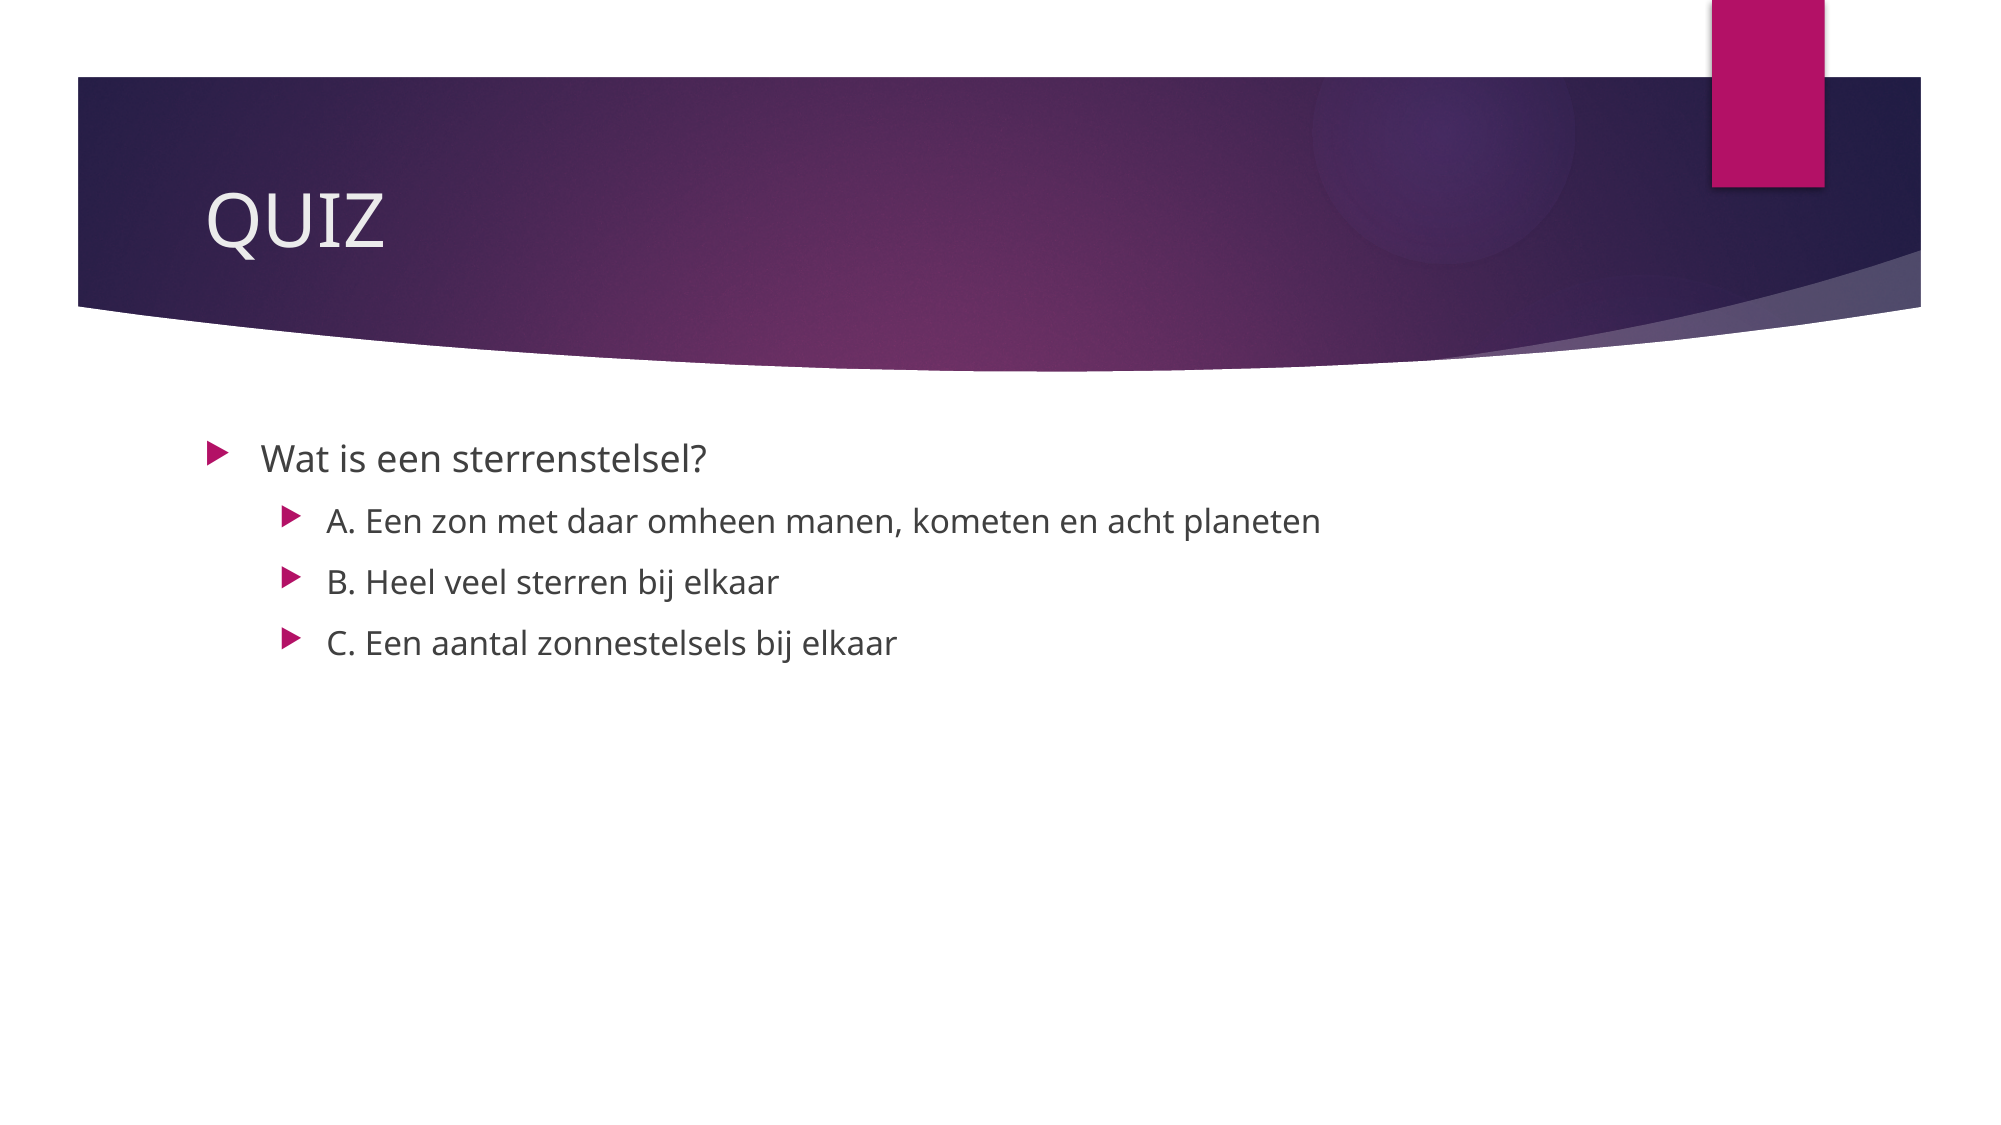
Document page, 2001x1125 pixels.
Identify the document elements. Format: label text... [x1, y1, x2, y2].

title QUIZ [189, 159, 1627, 276]
list Wat is een sterrenstelsel? A. Een zon met daar omheen manen, kometen en acht planeten B. Heel veel sterren bij elkaar C. Een aantal zonnestelsels bij elkaar [189, 427, 1638, 988]
